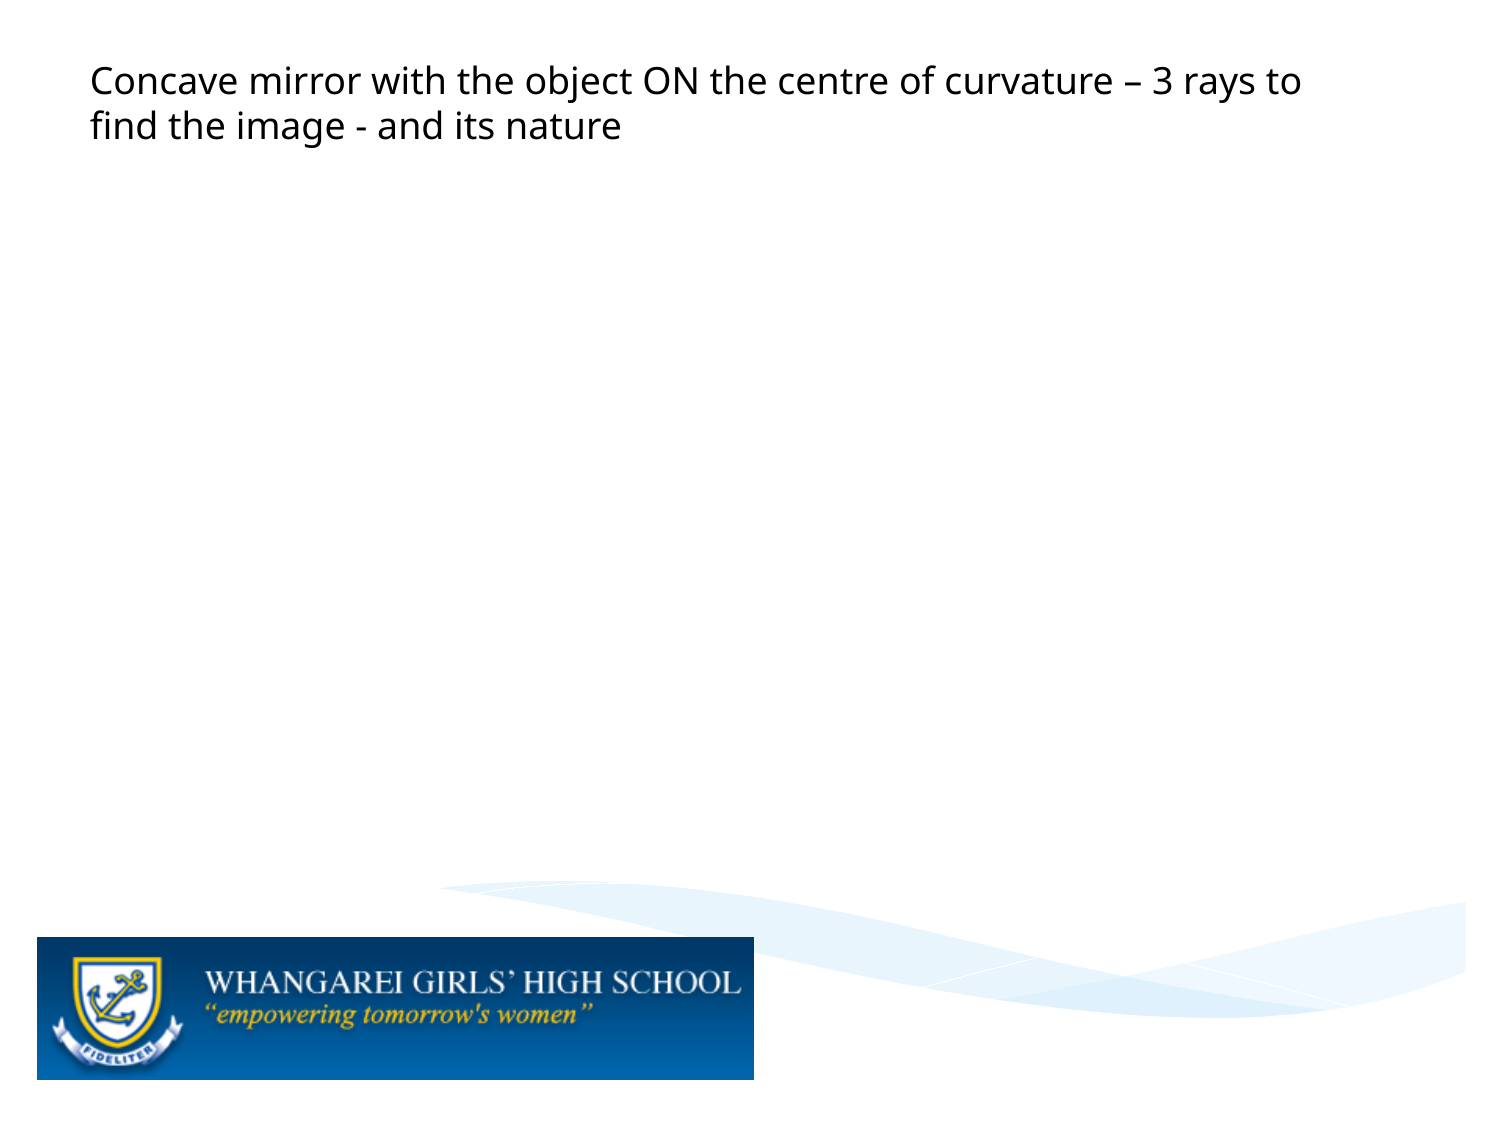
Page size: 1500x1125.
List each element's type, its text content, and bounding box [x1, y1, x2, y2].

text_box Concave mirror with the object ON the centre of curvature – 3 rays to find the image - and its nature [75, 49, 1388, 155]
picture [37, 937, 754, 1080]
